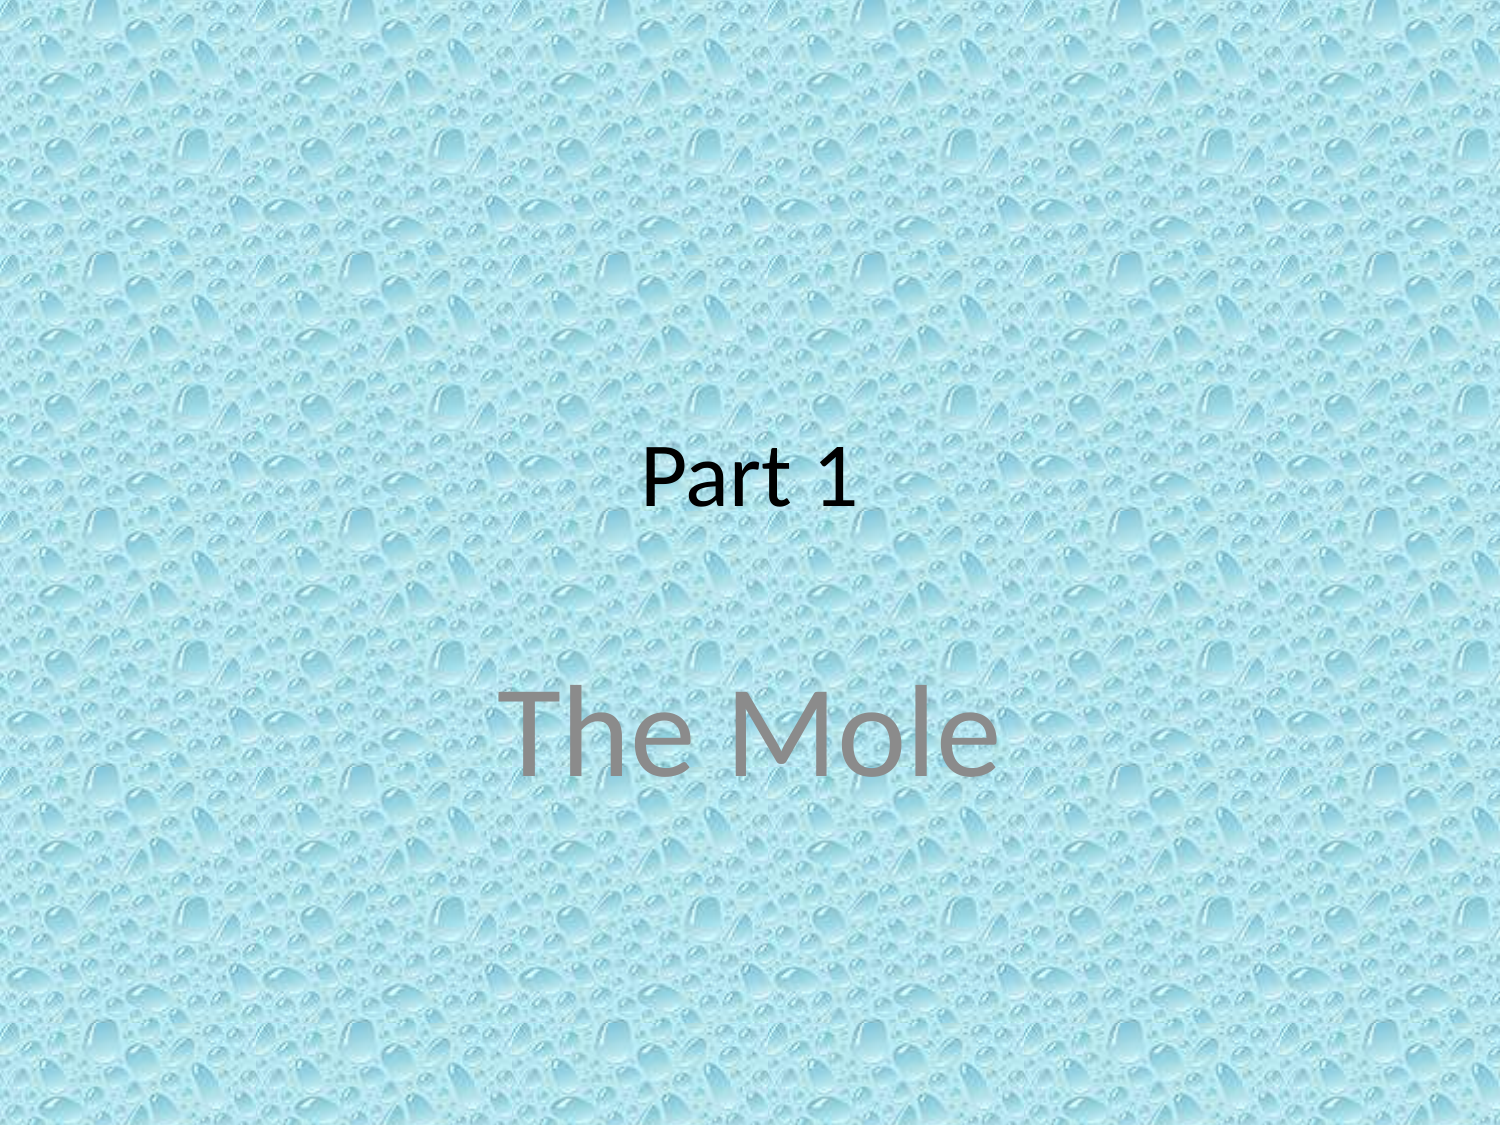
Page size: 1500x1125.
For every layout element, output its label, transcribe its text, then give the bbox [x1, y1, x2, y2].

picture [0, 0, 1500, 1125]
subtitle The Mole [225, 637, 1275, 925]
title Part 1 [112, 349, 1388, 591]
